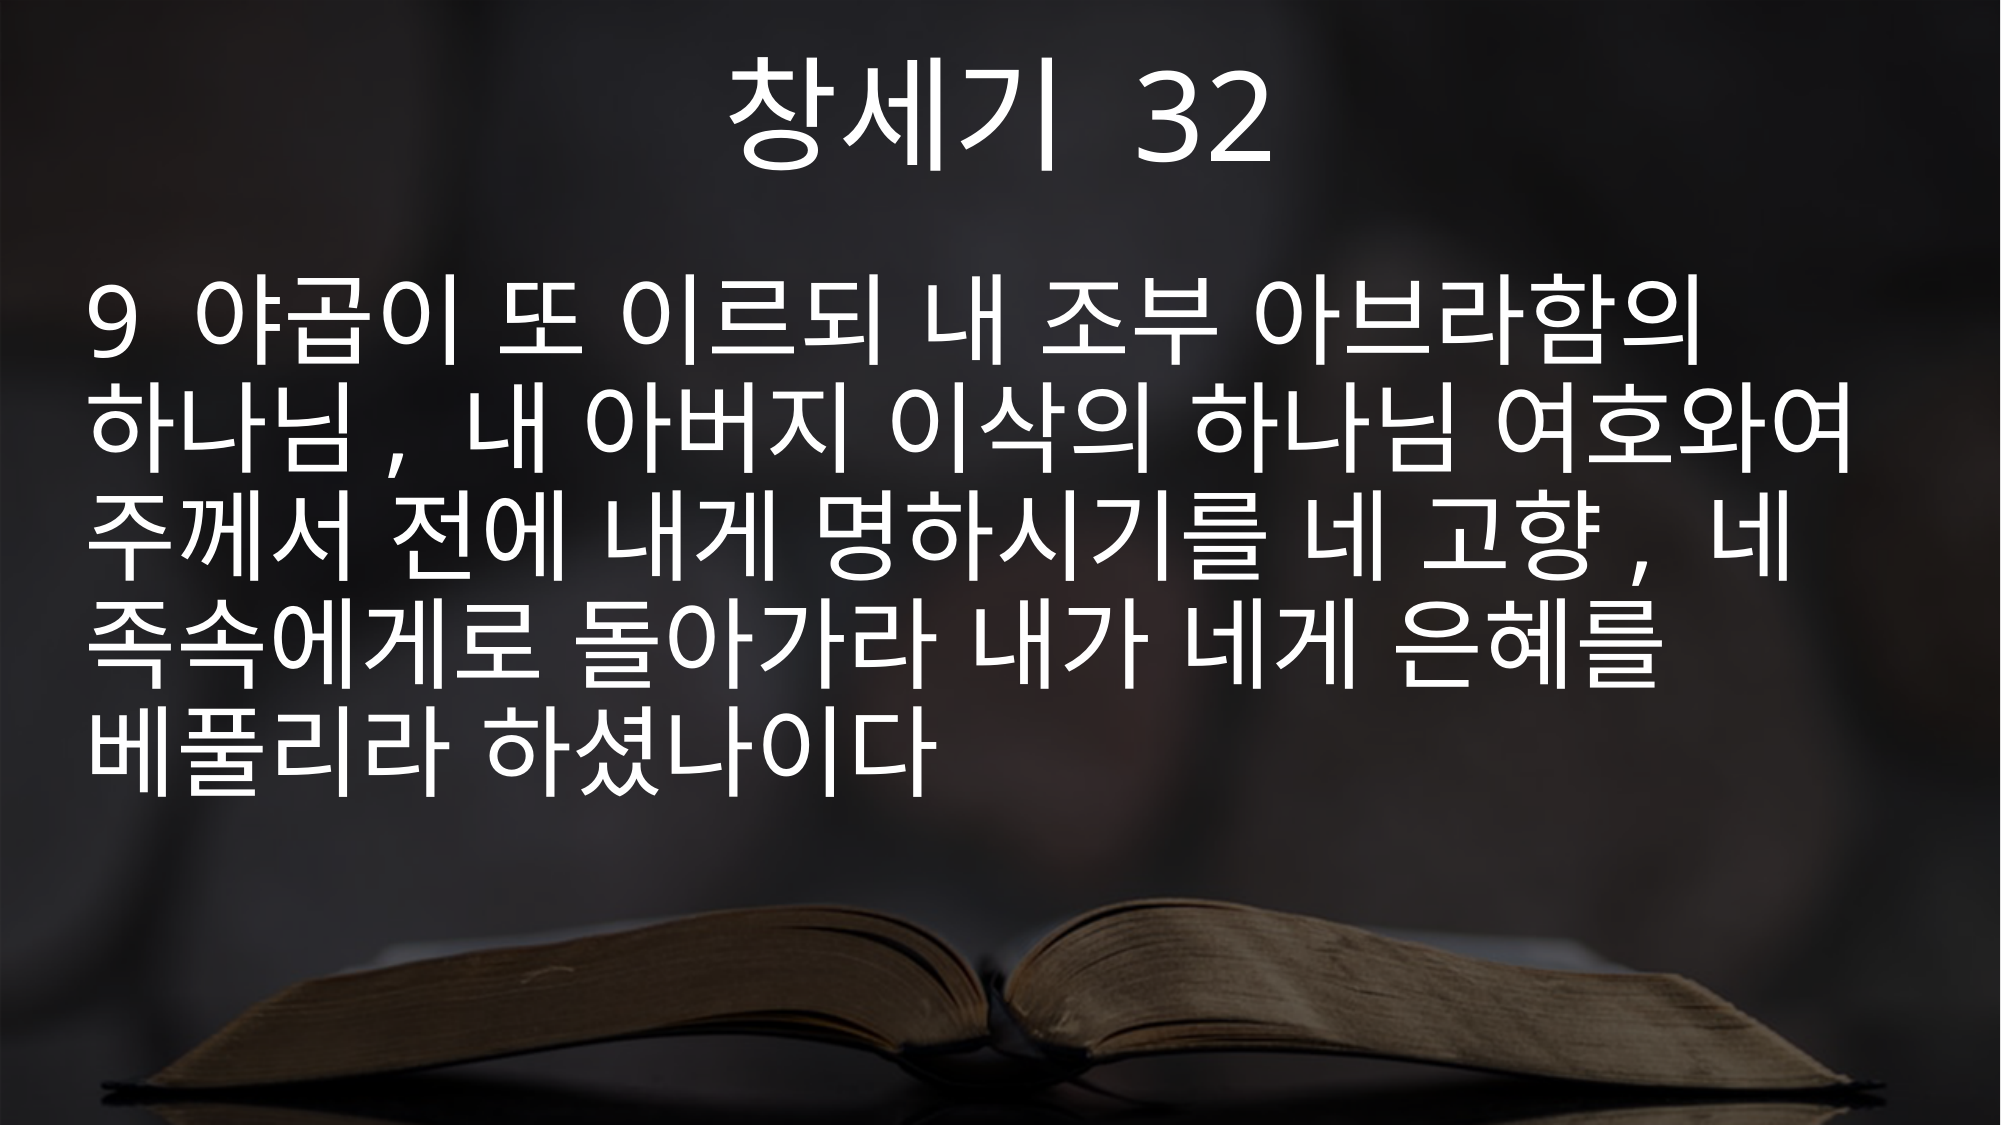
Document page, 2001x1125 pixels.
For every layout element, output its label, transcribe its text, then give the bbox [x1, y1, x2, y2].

picture [0, 0, 2001, 1125]
footer 창세기 32 [0, 32, 2000, 192]
list 9 야곱이 또 이르되 내 조부 아브라함의 하나님, 내 아버지 이삭의 하나님 여호와여 주께서 전에 내게 명하시기를 네 고향, 네 족속에게로 돌아가라 내가 네게 은혜를 베풀리라 하셨나이다 [69, 263, 1953, 423]
